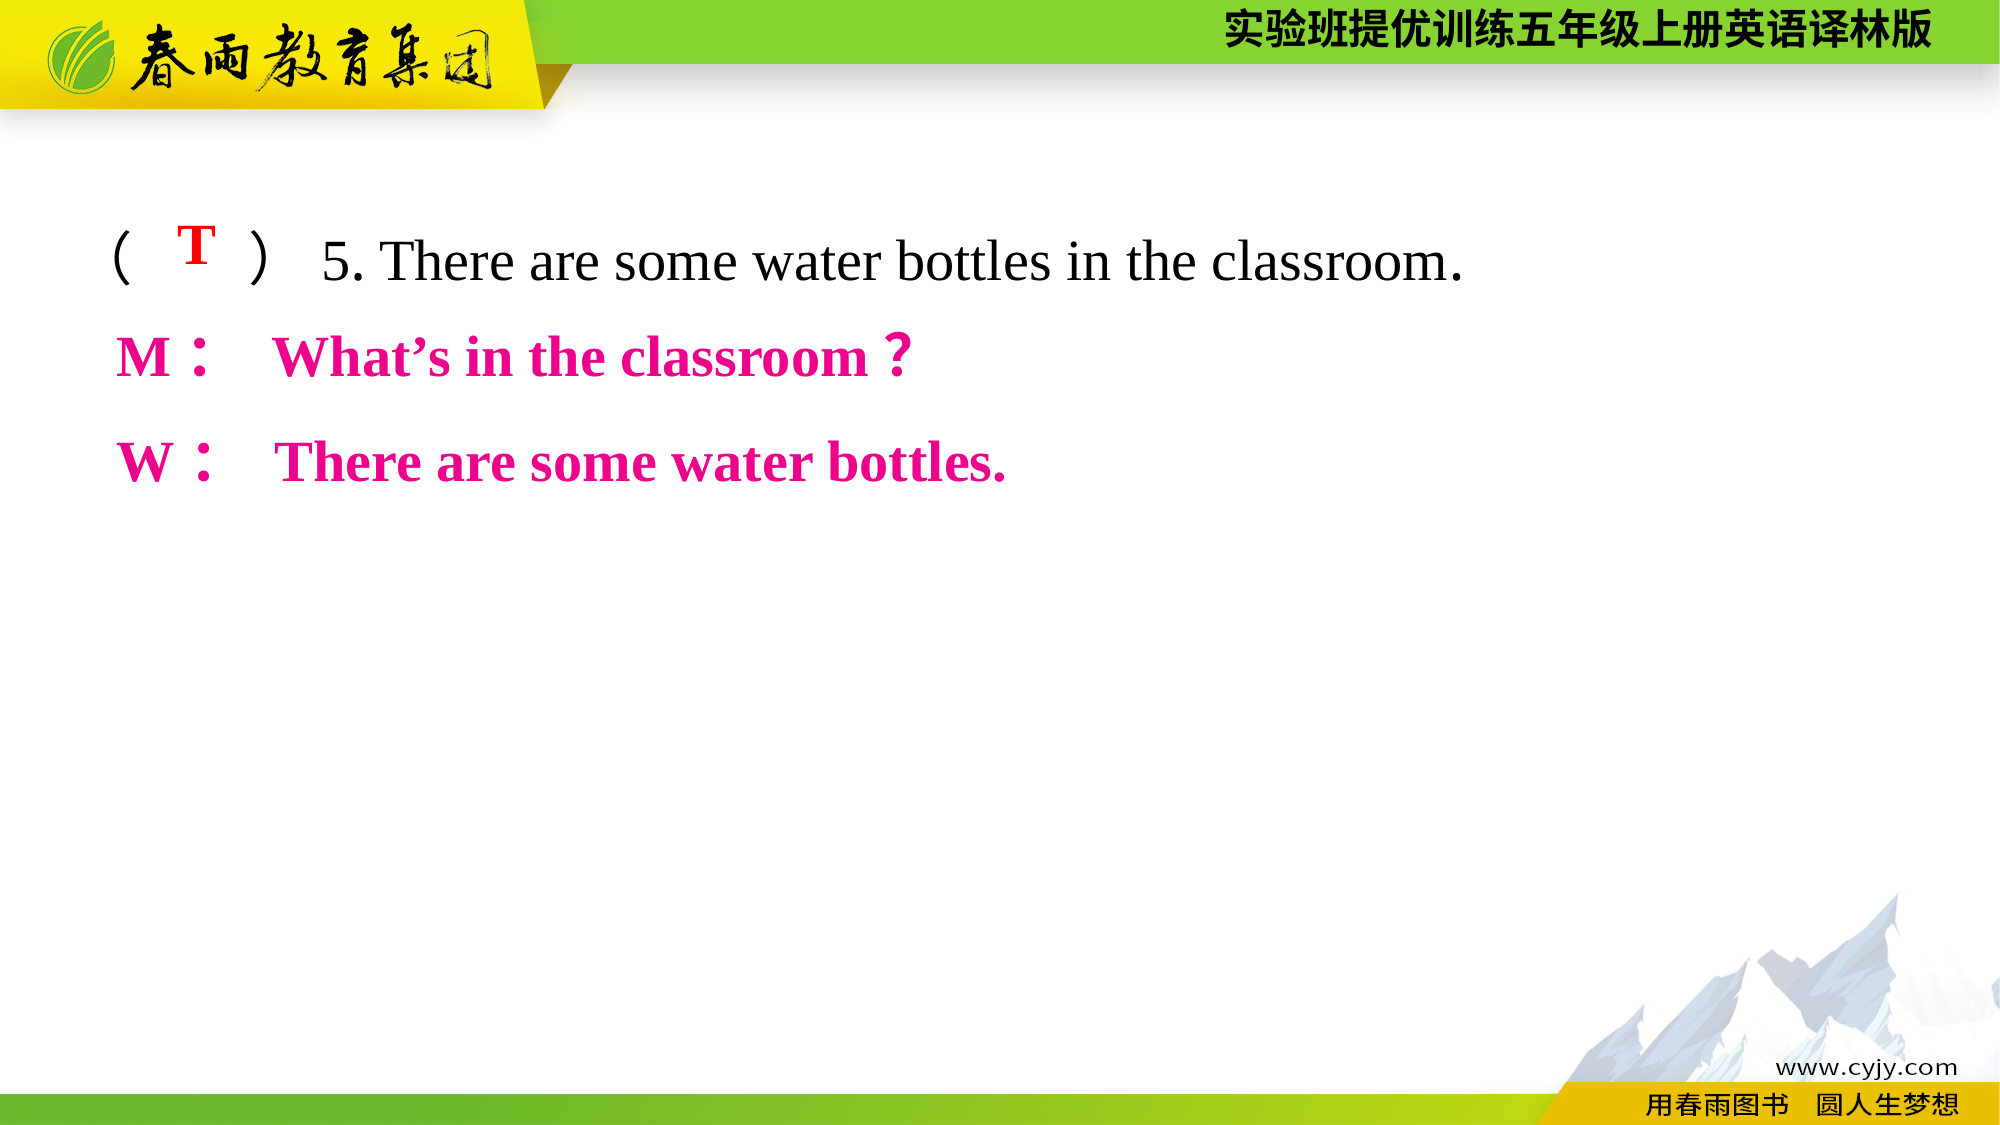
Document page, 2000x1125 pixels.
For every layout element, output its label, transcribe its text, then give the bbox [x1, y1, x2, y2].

text_box T [162, 199, 232, 284]
picture [0, 0, 2000, 1125]
text_box M： What’s in the classroom？ W： There are some water bottles. [102, 276, 1102, 501]
list （ ）5. There are some water bottles in the classroom. [59, 180, 1944, 288]
